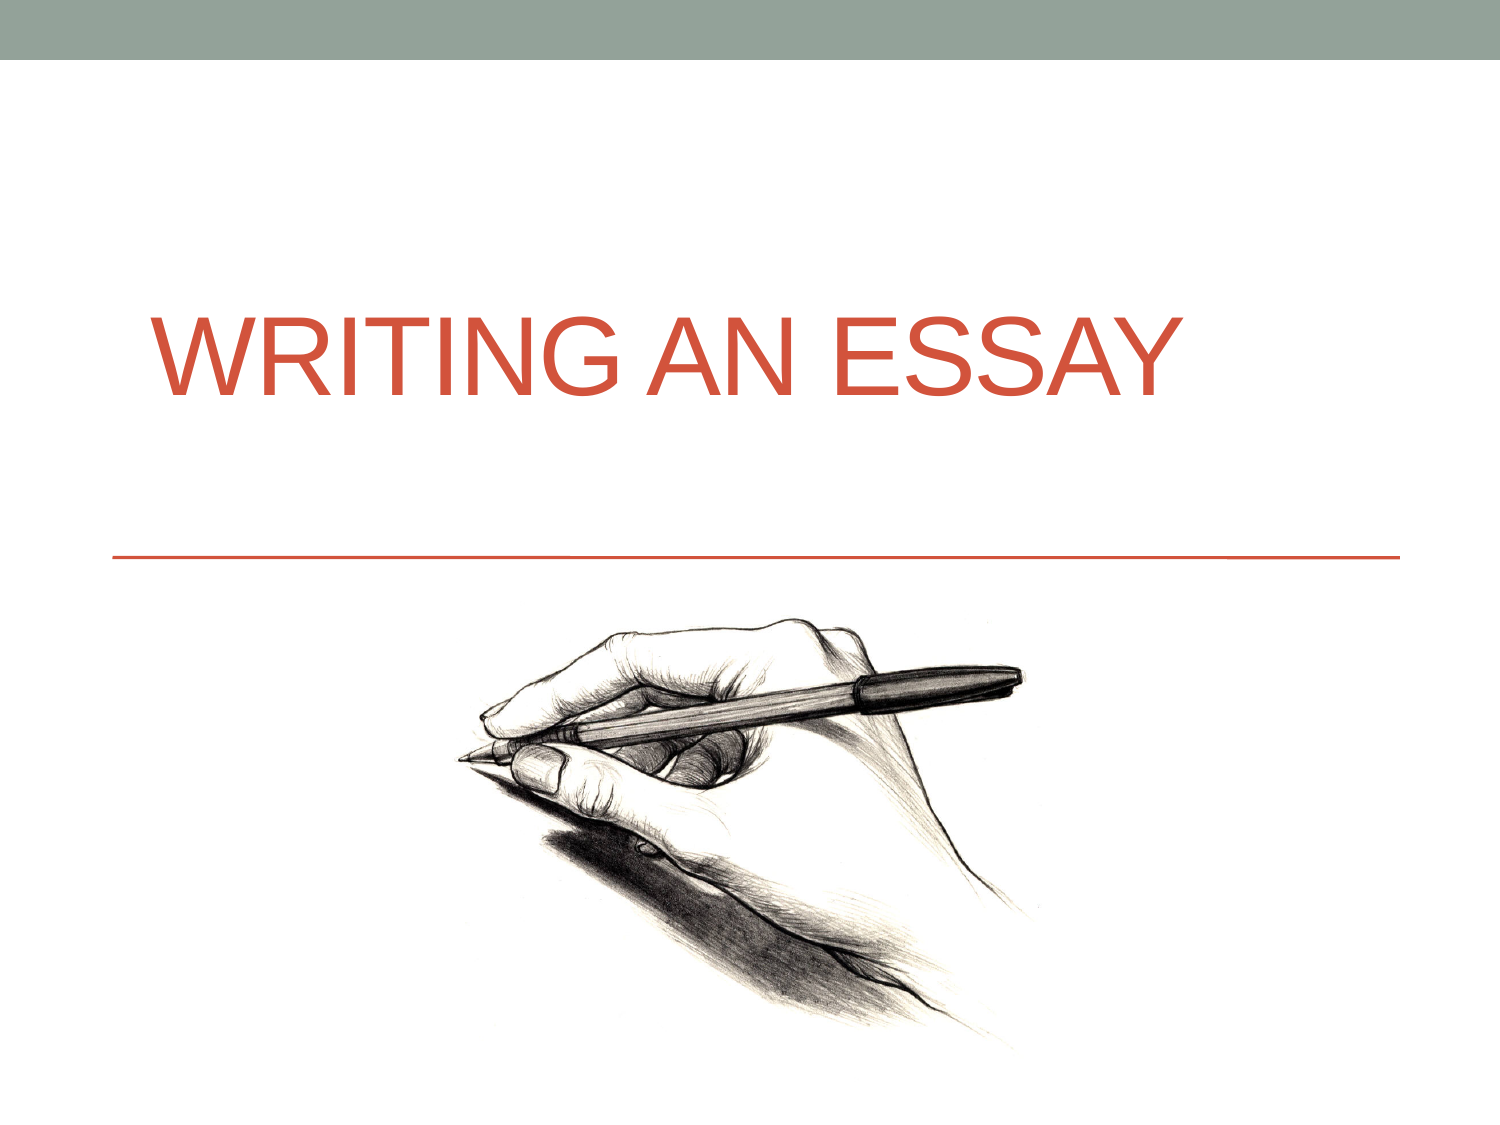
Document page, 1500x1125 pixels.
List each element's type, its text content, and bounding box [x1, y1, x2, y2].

title Writing an Essay [135, 184, 1411, 426]
picture [442, 585, 1044, 1092]
